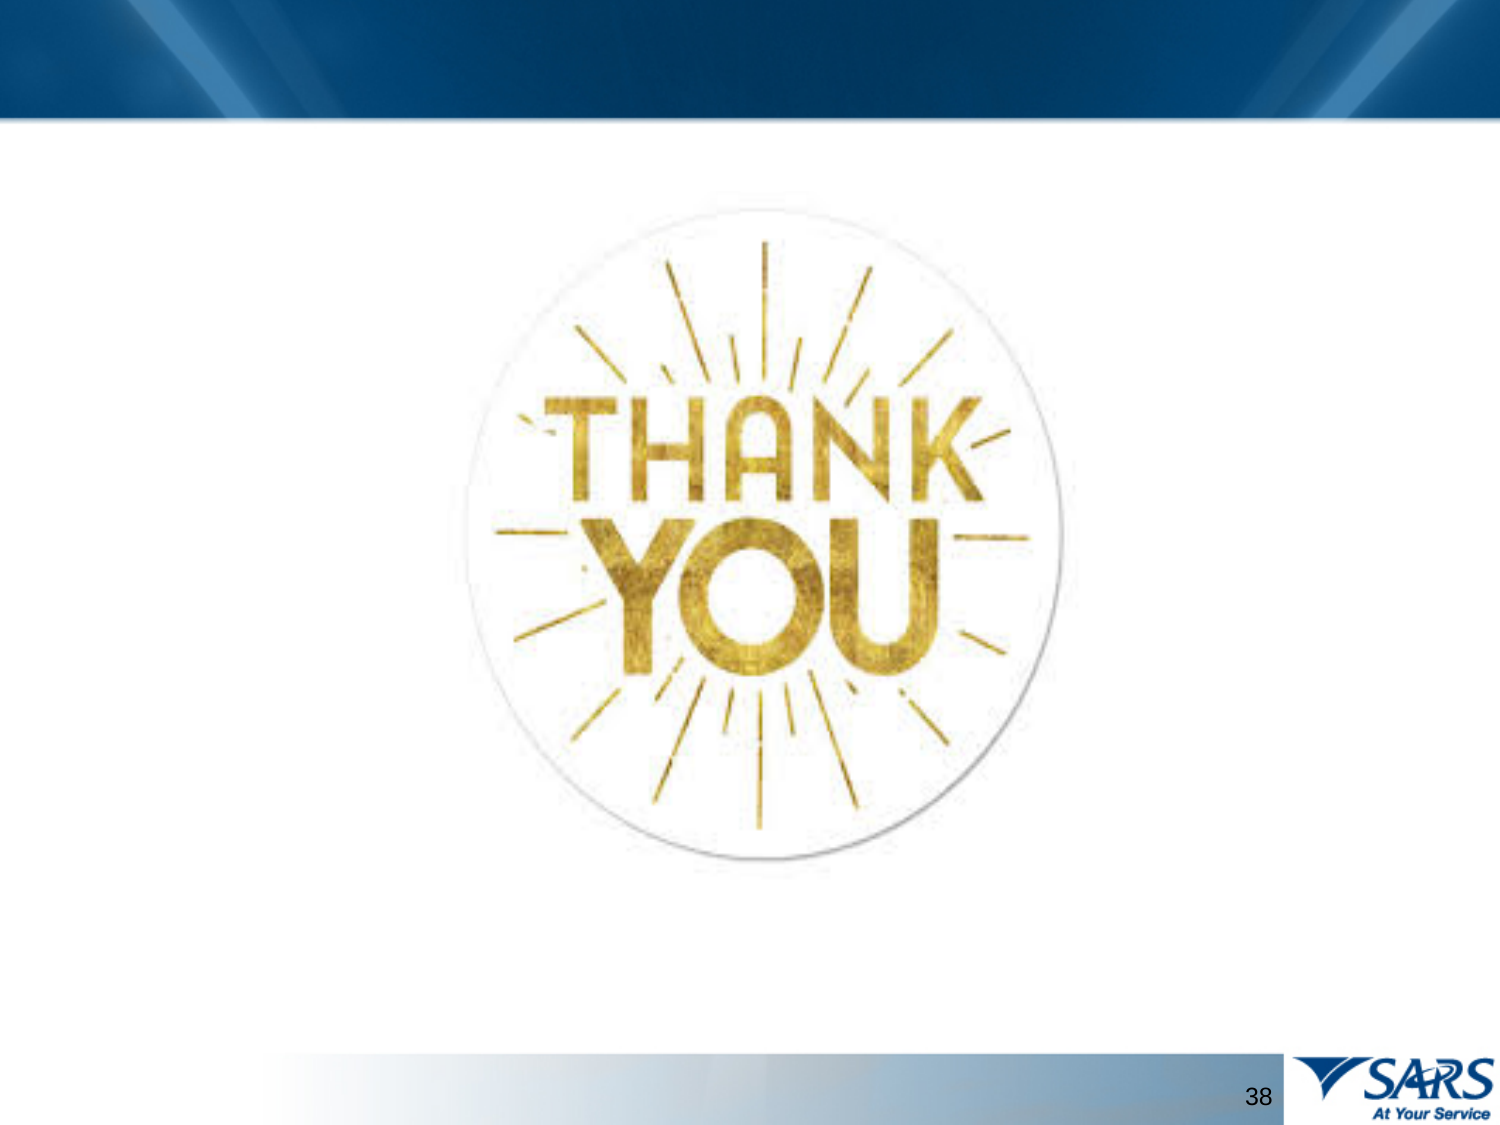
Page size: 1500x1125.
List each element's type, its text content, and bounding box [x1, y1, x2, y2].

picture [0, 0, 1500, 1125]
slide_number 38 [1188, 1079, 1330, 1111]
